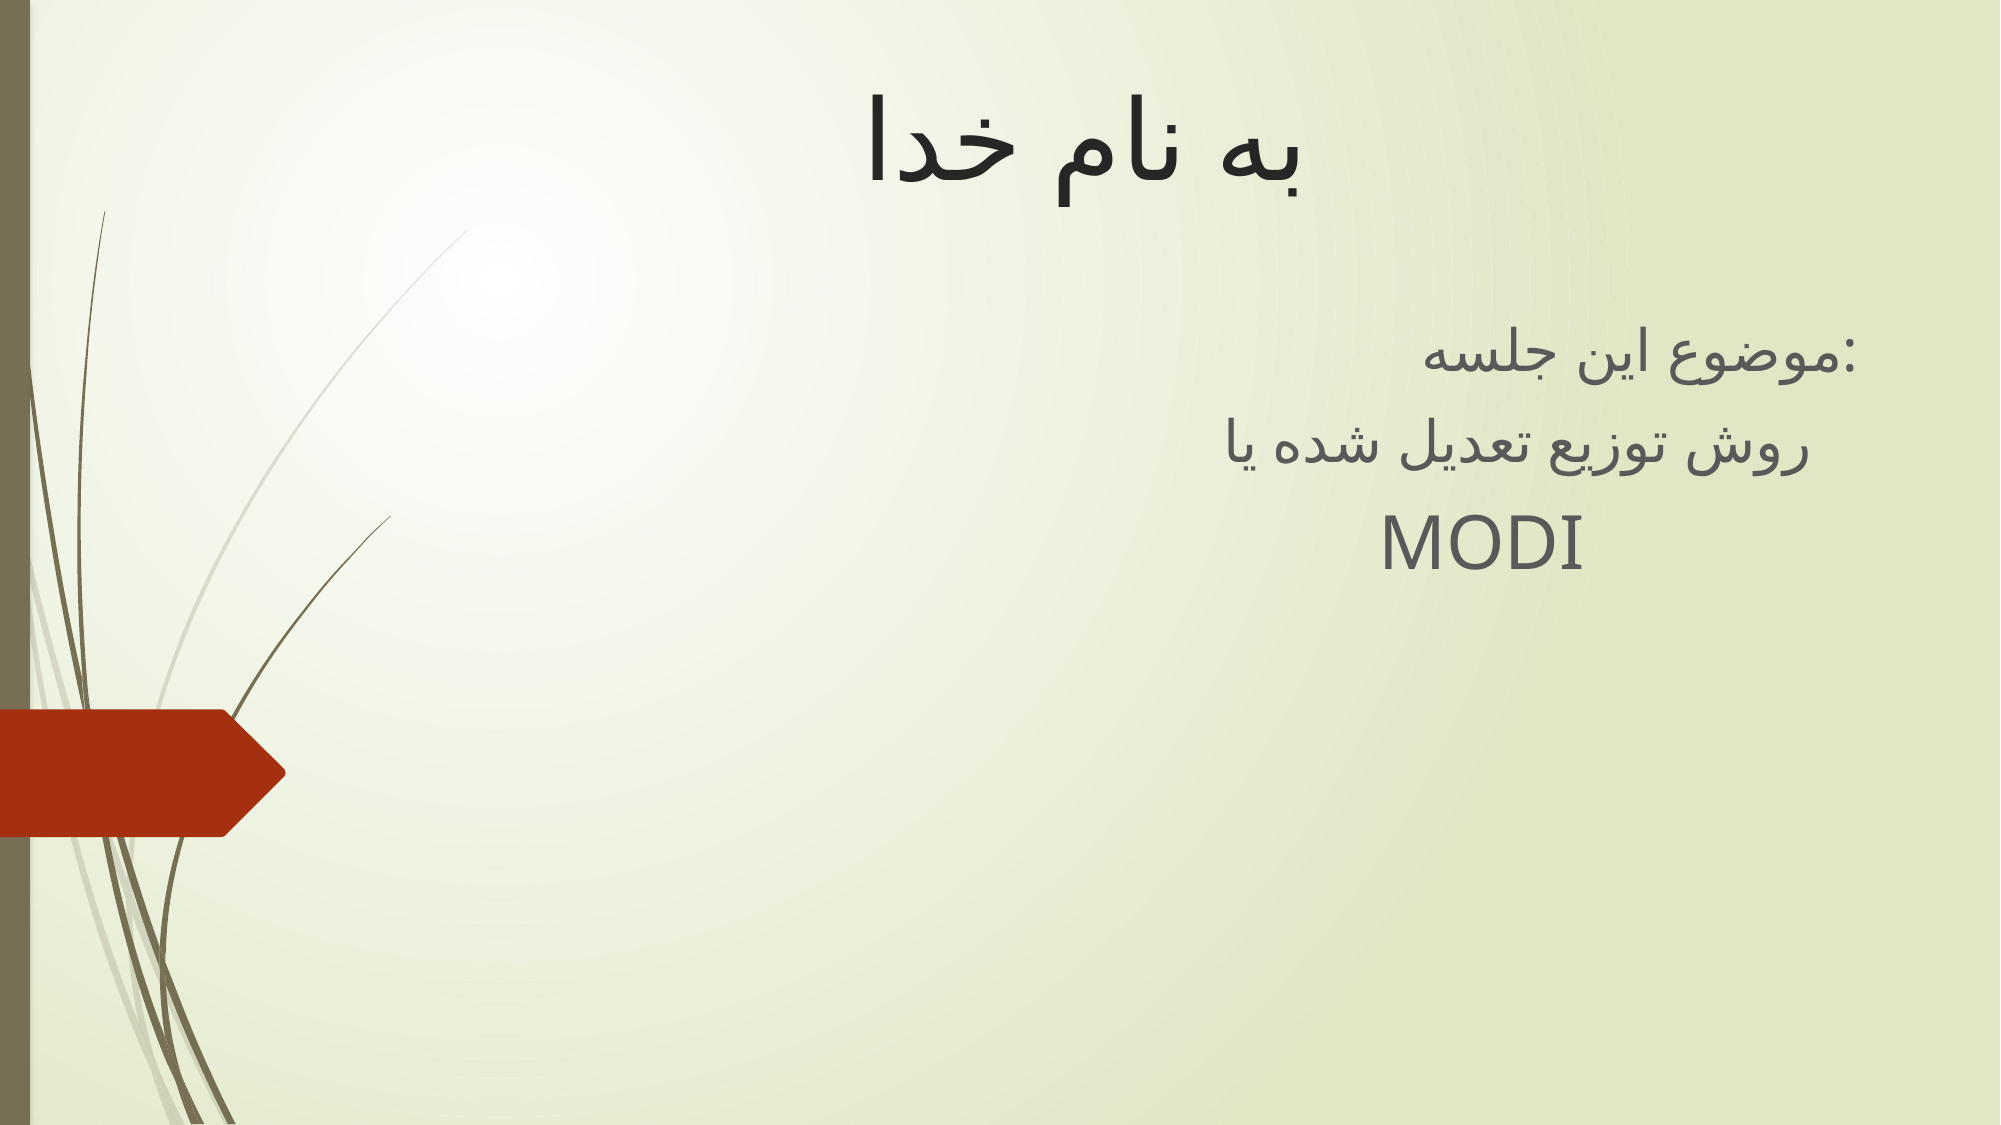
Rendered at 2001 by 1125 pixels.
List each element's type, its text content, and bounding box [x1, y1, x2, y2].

title به نام خدا [353, 59, 1817, 211]
subtitle موضوع این جلسه: روش توزیع تعدیل شده یا MODI [410, 305, 1874, 859]
